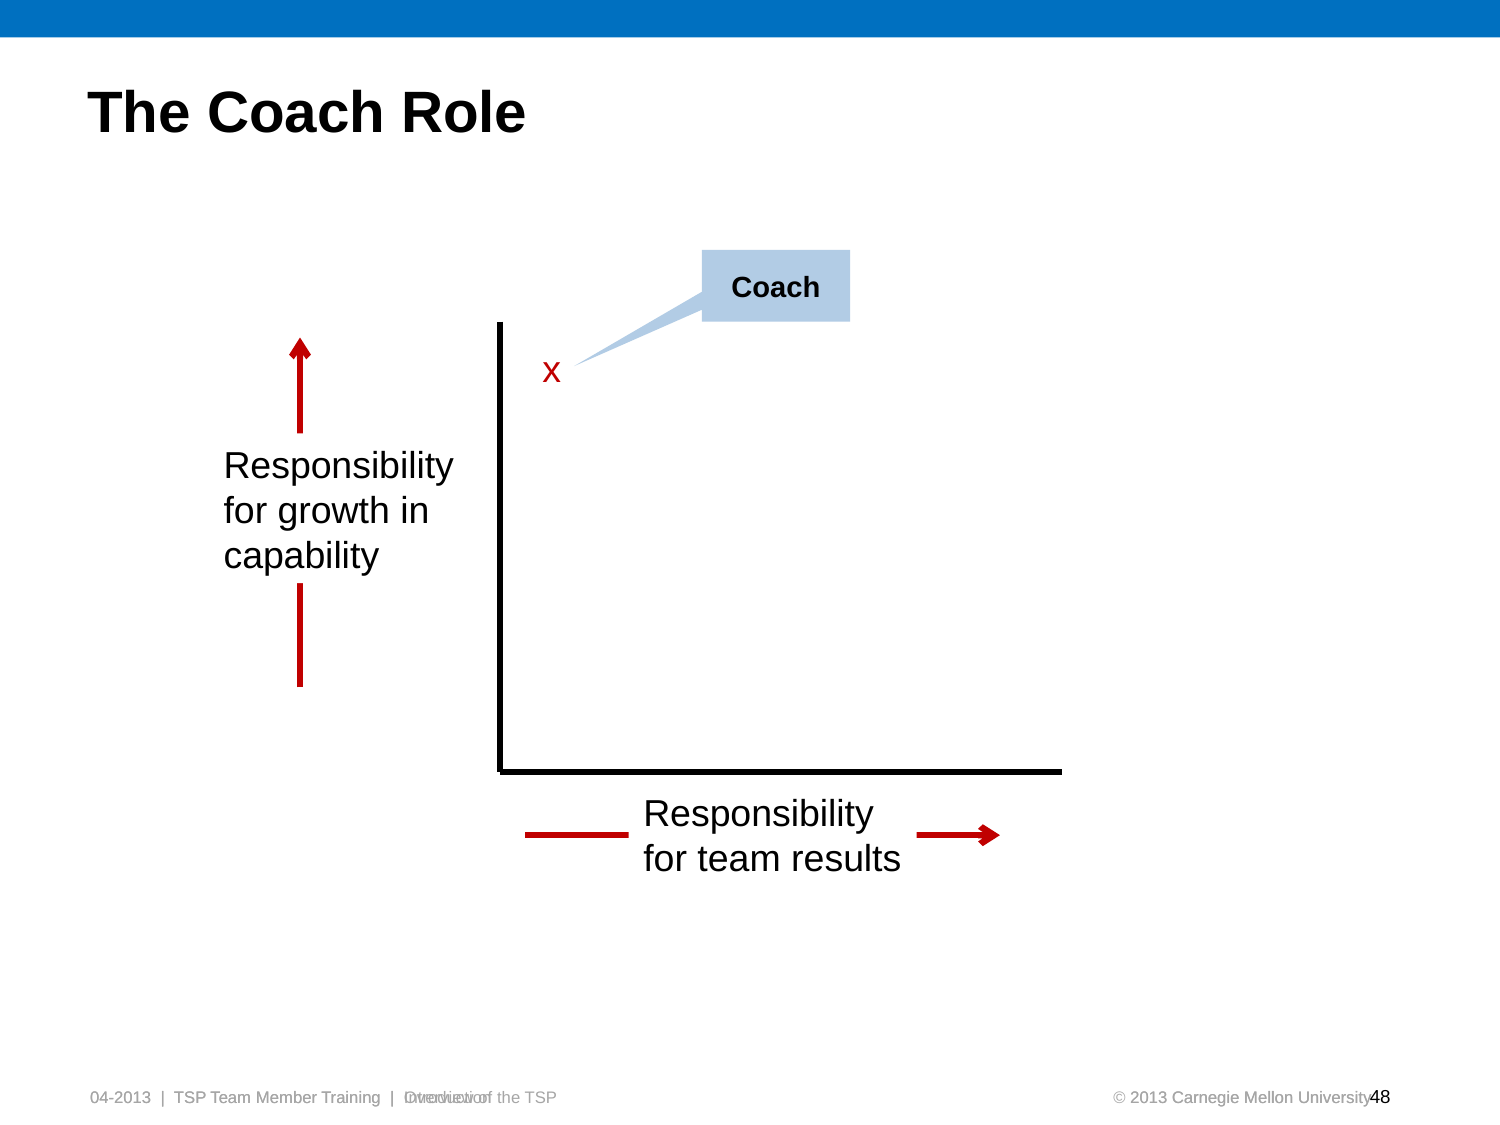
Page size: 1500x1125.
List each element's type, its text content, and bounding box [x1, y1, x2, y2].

text_box Responsibility for team results [628, 781, 917, 834]
text_box Responsibility for growth in capability [208, 433, 295, 584]
text_box Responsibility for growth in capability [304, 433, 469, 584]
title The Coach Role [87, 87, 1439, 226]
text_box x [527, 337, 576, 398]
text_box Responsibility for team results [628, 843, 917, 887]
text_box Coach [574, 249, 851, 367]
